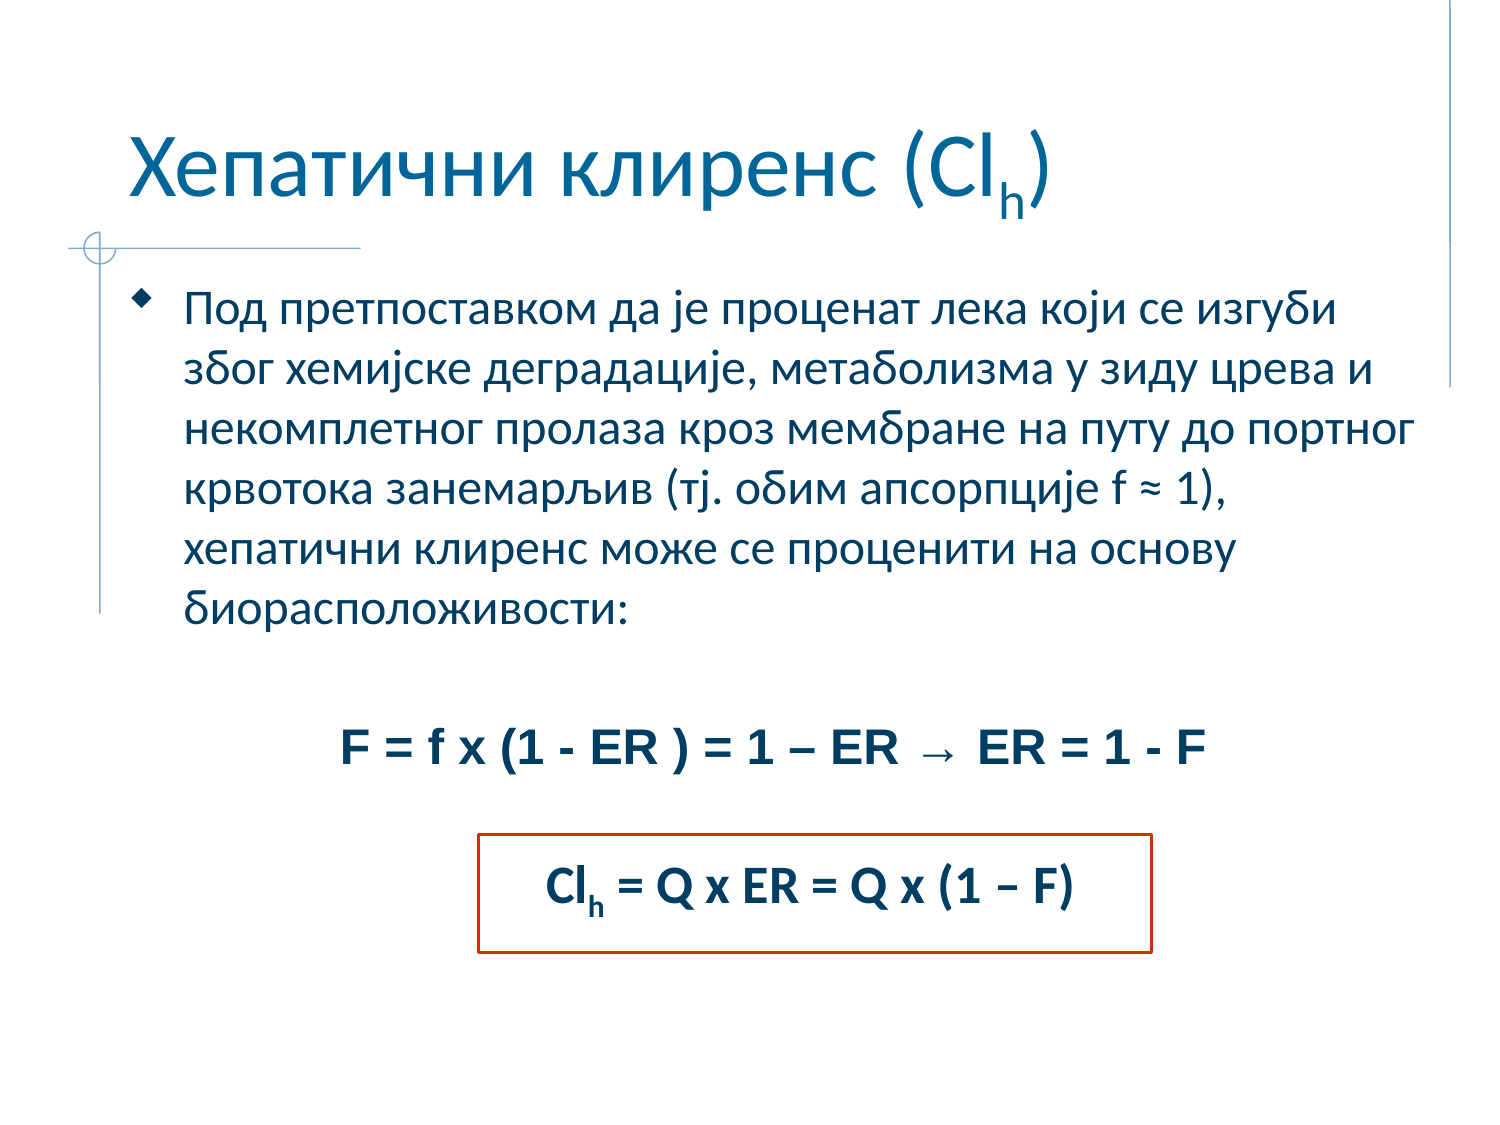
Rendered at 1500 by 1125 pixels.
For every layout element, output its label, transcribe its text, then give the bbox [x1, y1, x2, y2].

title Хепатични клиренс (Clh) [113, 49, 1436, 238]
text_box [478, 834, 1152, 953]
list Под претпоставком да је проценат лека који се изгуби због хемијске деградације, метаболизма у зиду црева и некомплетног пролаза кроз мембране на путу до портног крвотока занемарљив (тј. обим апсорпције f ≈ 1), хепатични клиренс може се проценити на основу биорасположивости: F = f x (1 - ER ) = 1 – ER → ER = 1 - F Clh = Q x ER = Q x (1 – F) [111, 266, 1436, 1024]
